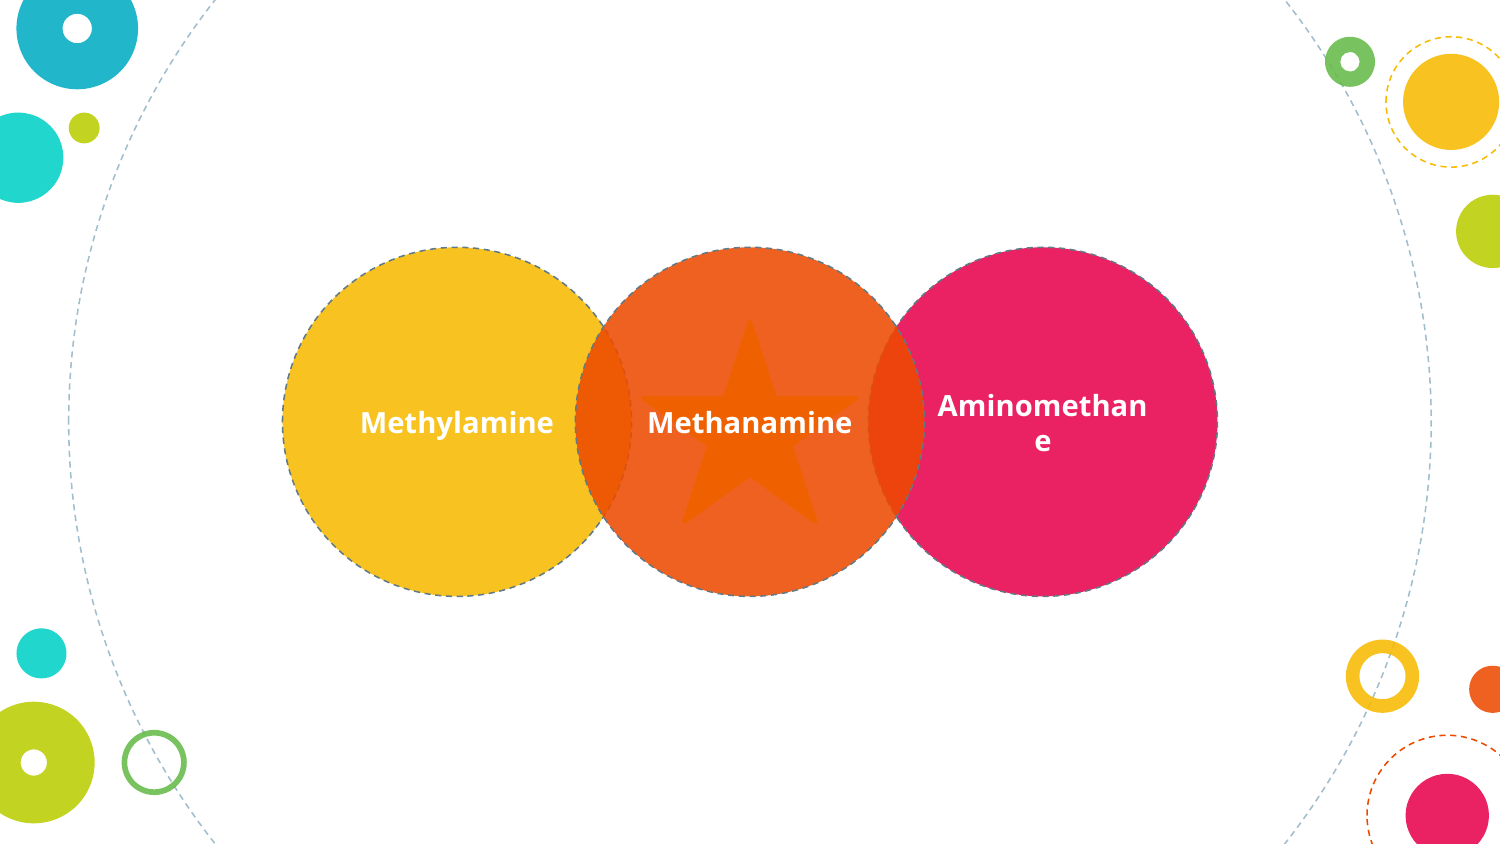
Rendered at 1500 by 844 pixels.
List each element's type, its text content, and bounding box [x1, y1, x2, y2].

text_box Aminomethane [897, 247, 1218, 597]
text_box Methylamine [282, 247, 603, 597]
text_box Methanamine [575, 247, 925, 597]
